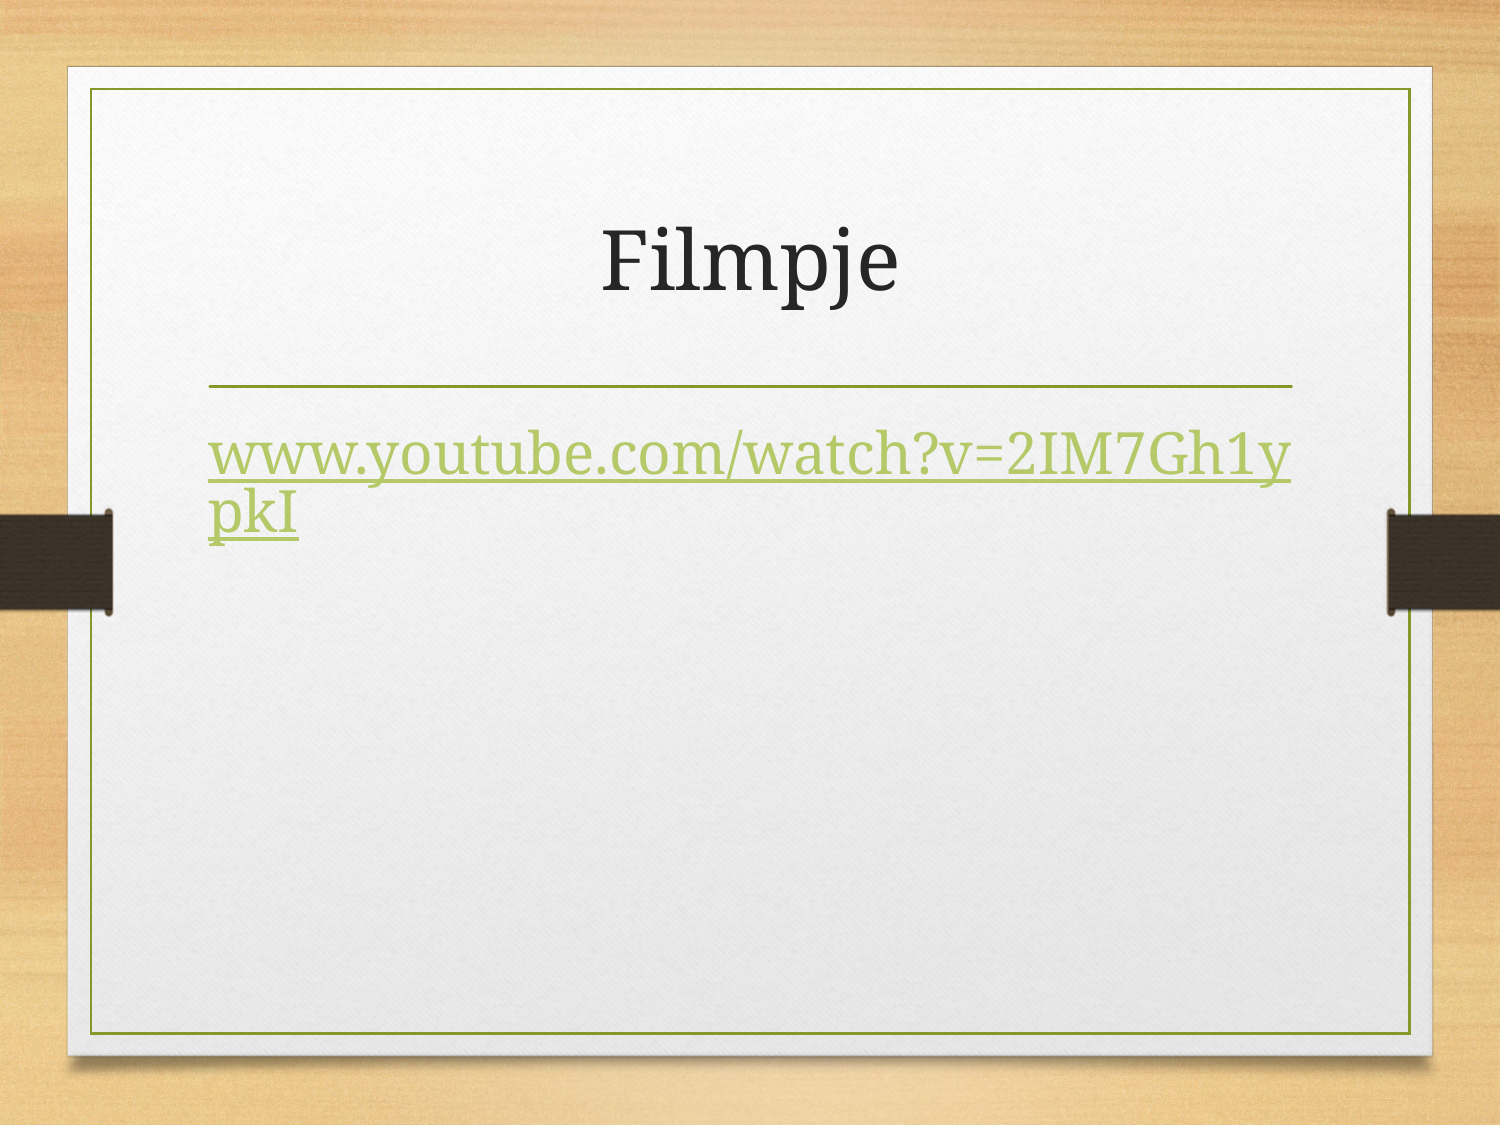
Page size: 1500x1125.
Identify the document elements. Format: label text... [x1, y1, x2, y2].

picture [0, 0, 1500, 1125]
title Filmpje [193, 150, 1309, 365]
list www.youtube.com/watch?v=2IM7Gh1ypkI [193, 408, 1309, 974]
